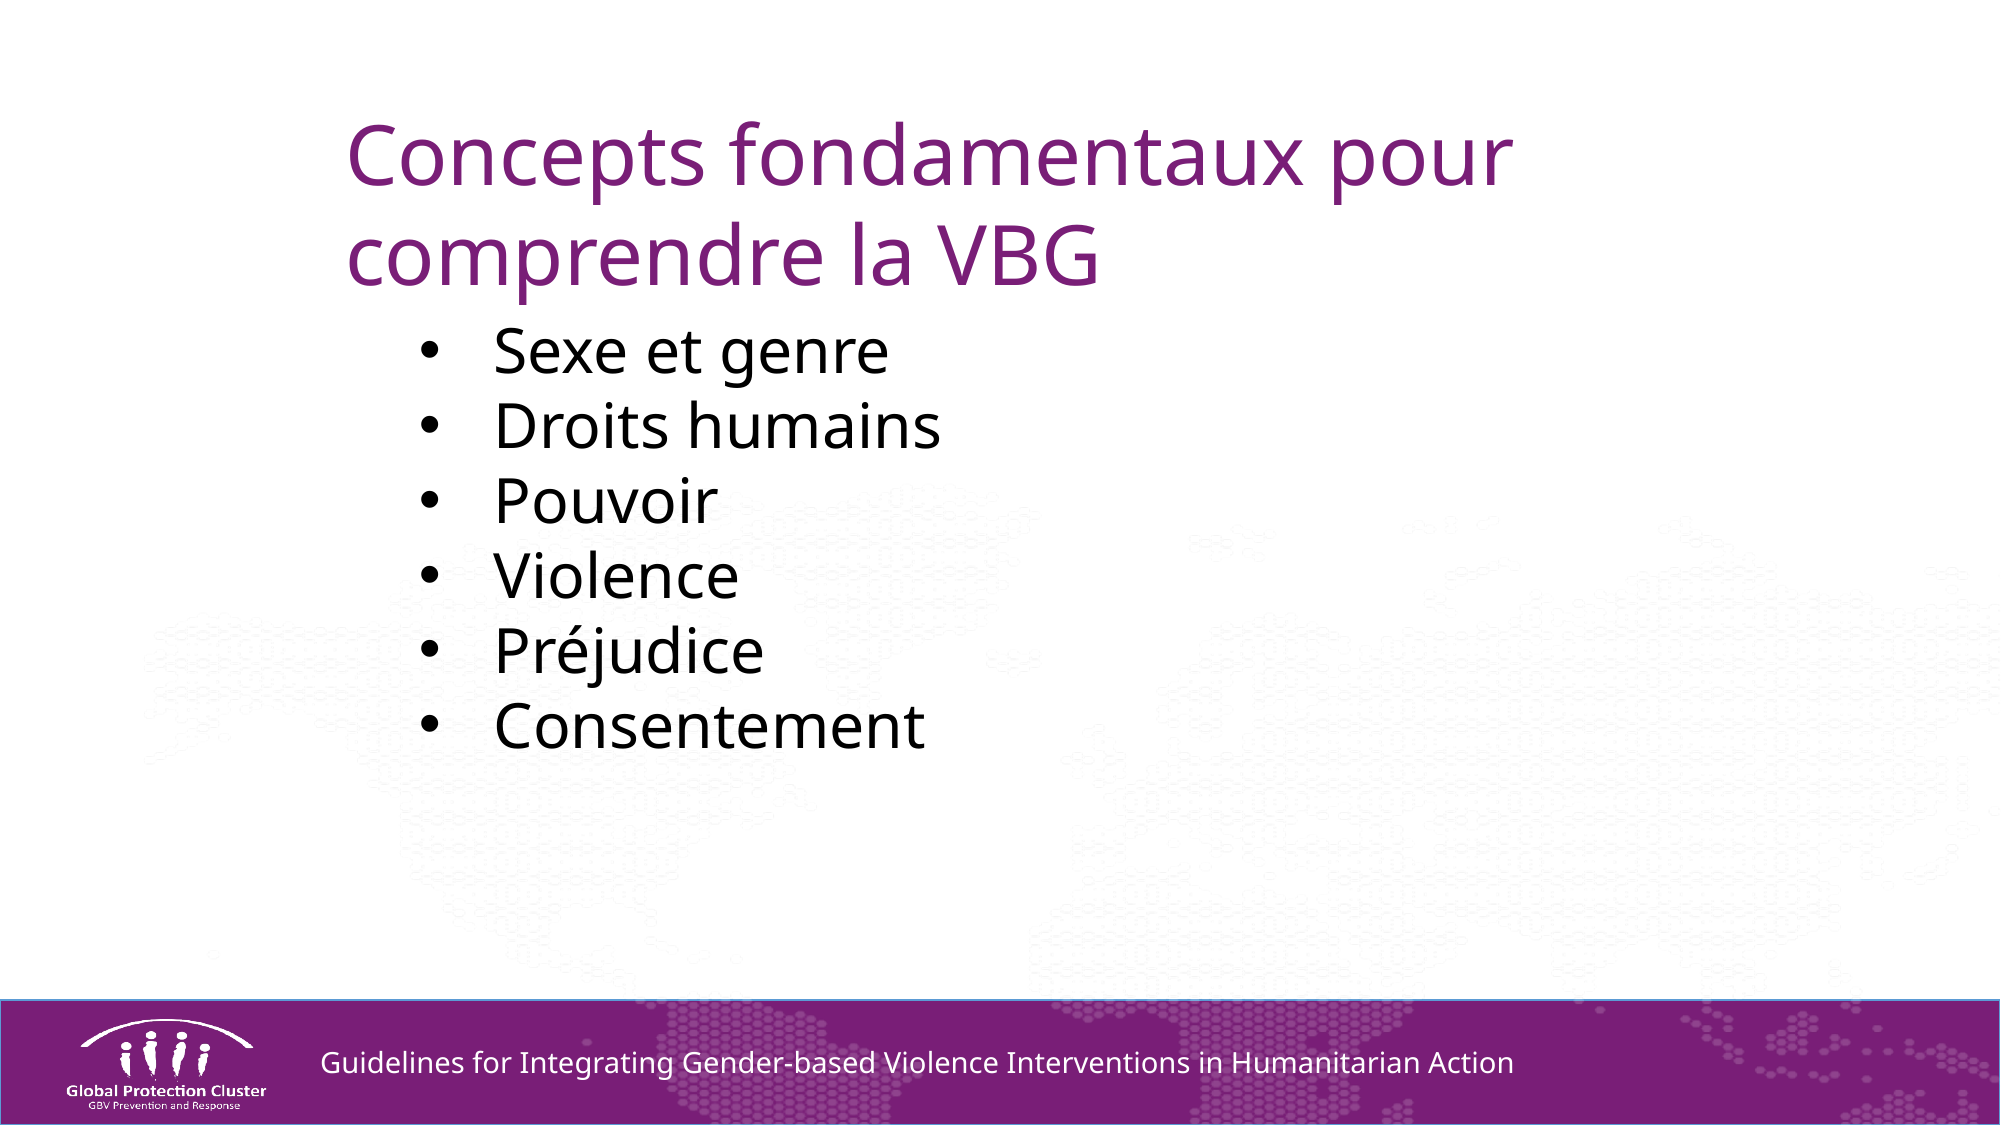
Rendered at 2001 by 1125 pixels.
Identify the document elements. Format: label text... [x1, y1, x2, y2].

text_box Sexe et genre Droits humains Pouvoir Violence Préjudice Consentement [403, 303, 1590, 898]
picture [56, 254, 2001, 1125]
text_box Concepts fondamentaux pour comprendre la VBG [329, 94, 1695, 378]
